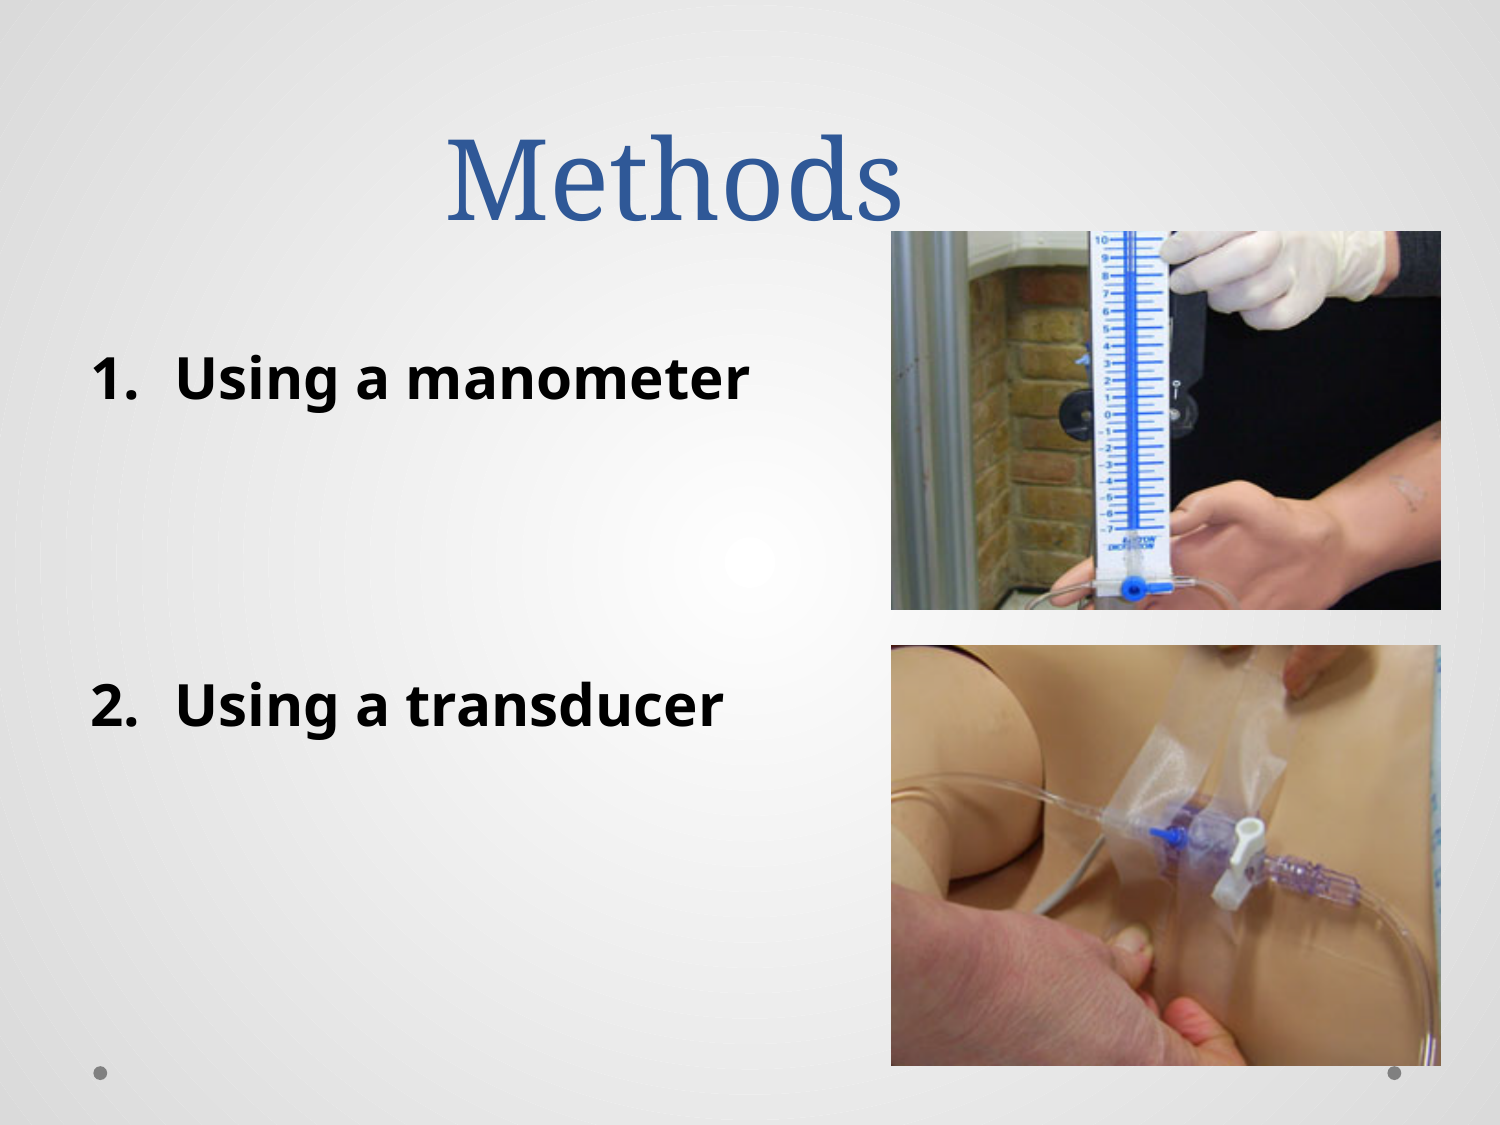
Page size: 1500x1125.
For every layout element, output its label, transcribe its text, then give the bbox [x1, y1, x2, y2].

list Using a manometer Using a transducer [75, 262, 1425, 1005]
picture [891, 231, 1442, 611]
picture [891, 644, 1442, 1066]
title Methods [0, 54, 1350, 251]
